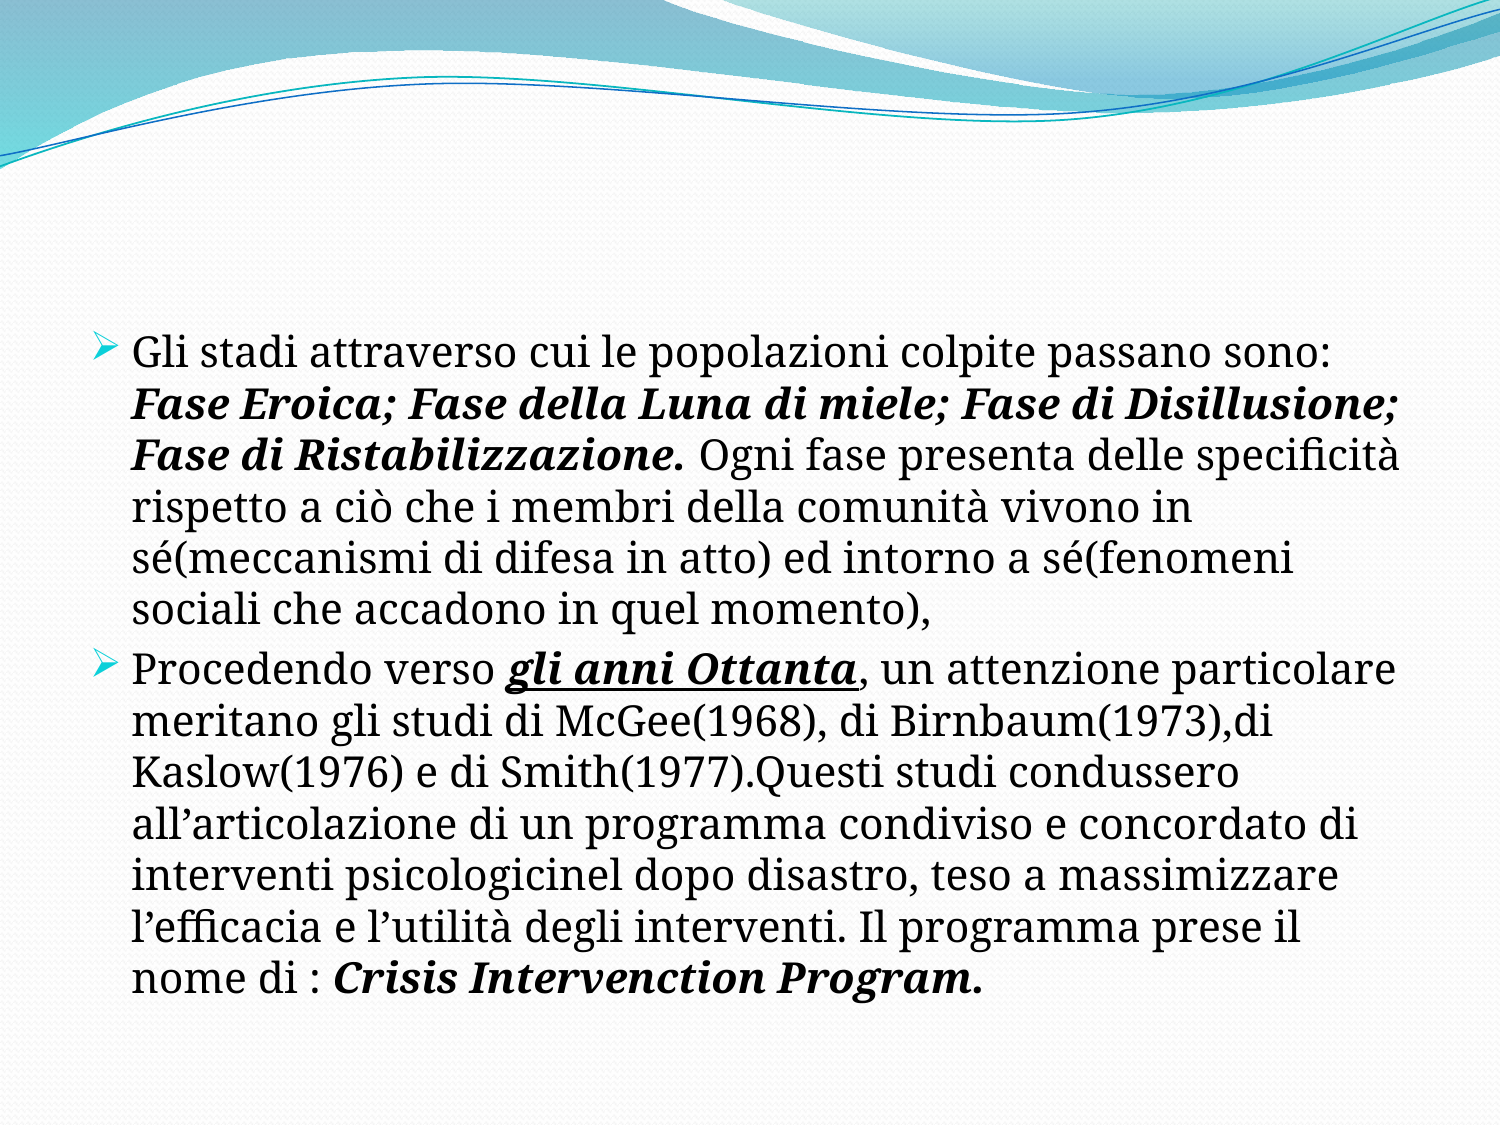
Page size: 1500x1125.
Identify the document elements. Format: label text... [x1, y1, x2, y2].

list Gli stadi attraverso cui le popolazioni colpite passano sono: Fase Eroica; Fase della Luna di miele; Fase di Disillusione; Fase di Ristabilizzazione. Ogni fase presenta delle specificità rispetto a ciò che i membri della comunità vivono in sé(meccanismi di difesa in atto) ed intorno a sé(fenomeni sociali che accadono in quel momento), Procedendo verso gli anni Ottanta, un attenzione particolare meritano gli studi di McGee(1968), di Birnbaum(1973),di Kaslow(1976) e di Smith(1977).Questi studi condussero all’articolazione di un programma condiviso e concordato di interventi psicologicinel dopo disastro, teso a massimizzare l’efficacia e l’utilità degli interventi. Il programma prese il nome di : Crisis Intervenction Program. [75, 317, 1425, 1038]
